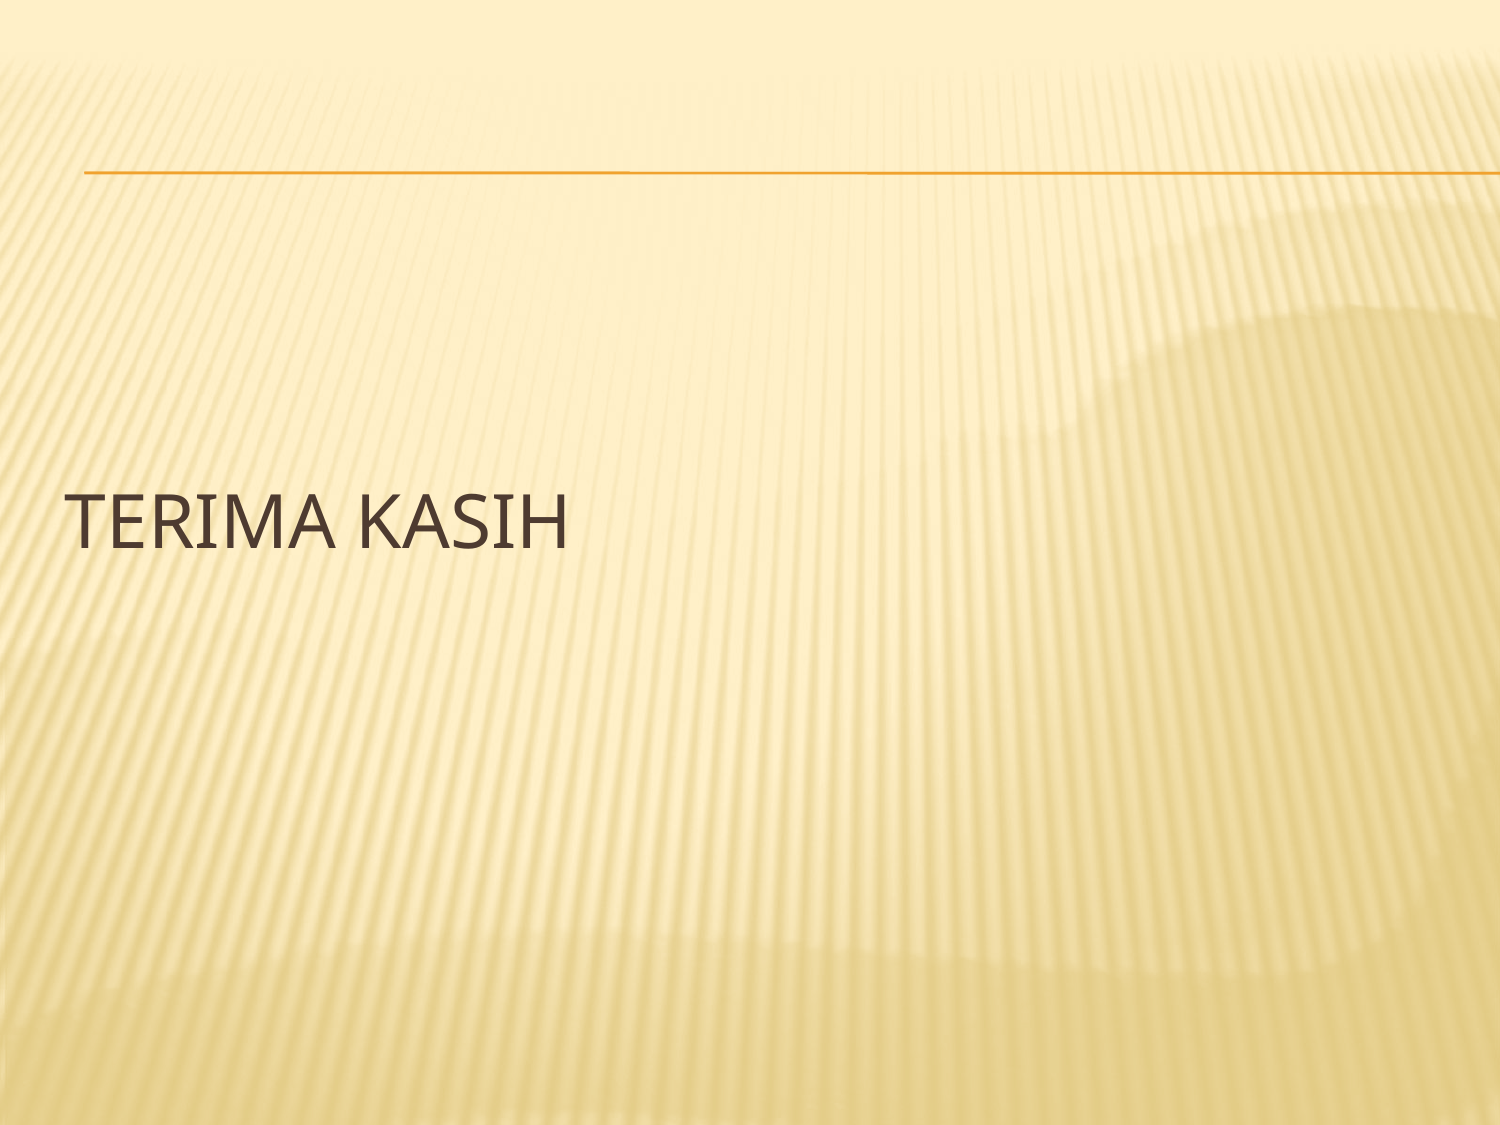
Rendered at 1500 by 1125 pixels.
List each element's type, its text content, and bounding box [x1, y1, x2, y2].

title Terima kasih [50, 450, 1475, 588]
